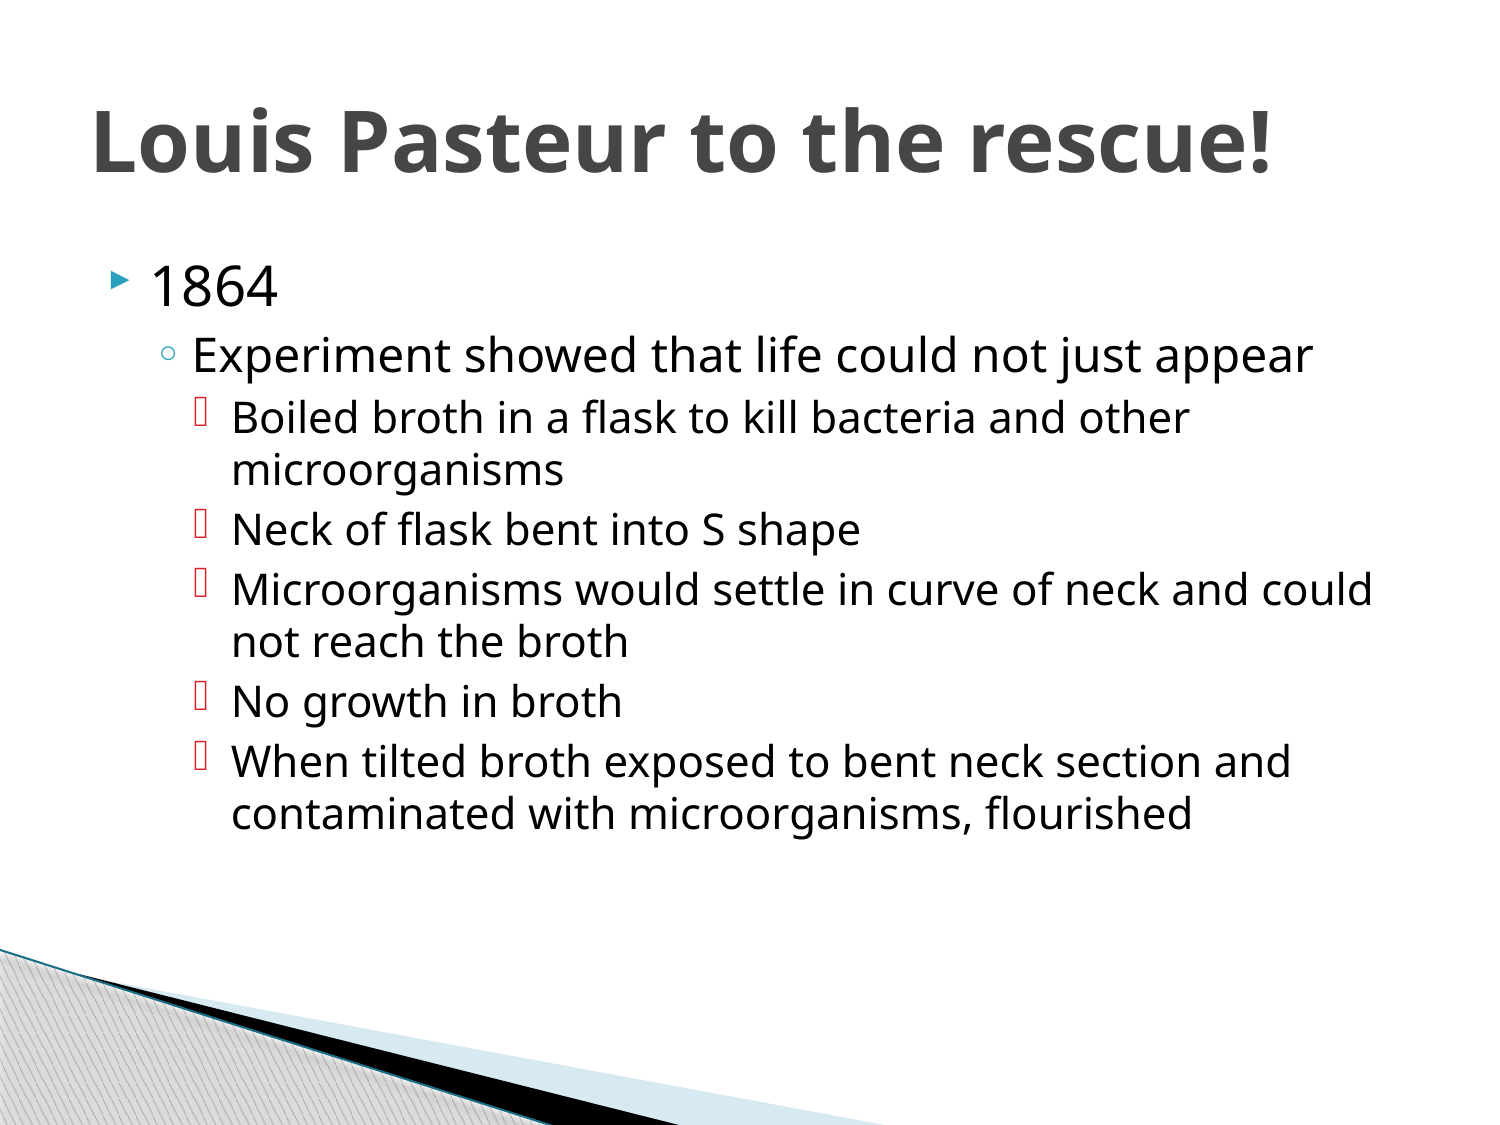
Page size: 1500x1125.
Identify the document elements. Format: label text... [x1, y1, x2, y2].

list 1864 Experiment showed that life could not just appear Boiled broth in a flask to kill bacteria and other microorganisms Neck of flask bent into S shape Microorganisms would settle in curve of neck and could not reach the broth No growth in broth When tilted broth exposed to bent neck section and contaminated with microorganisms, flourished [75, 243, 1425, 986]
title Louis Pasteur to the rescue! [75, 45, 1425, 233]
